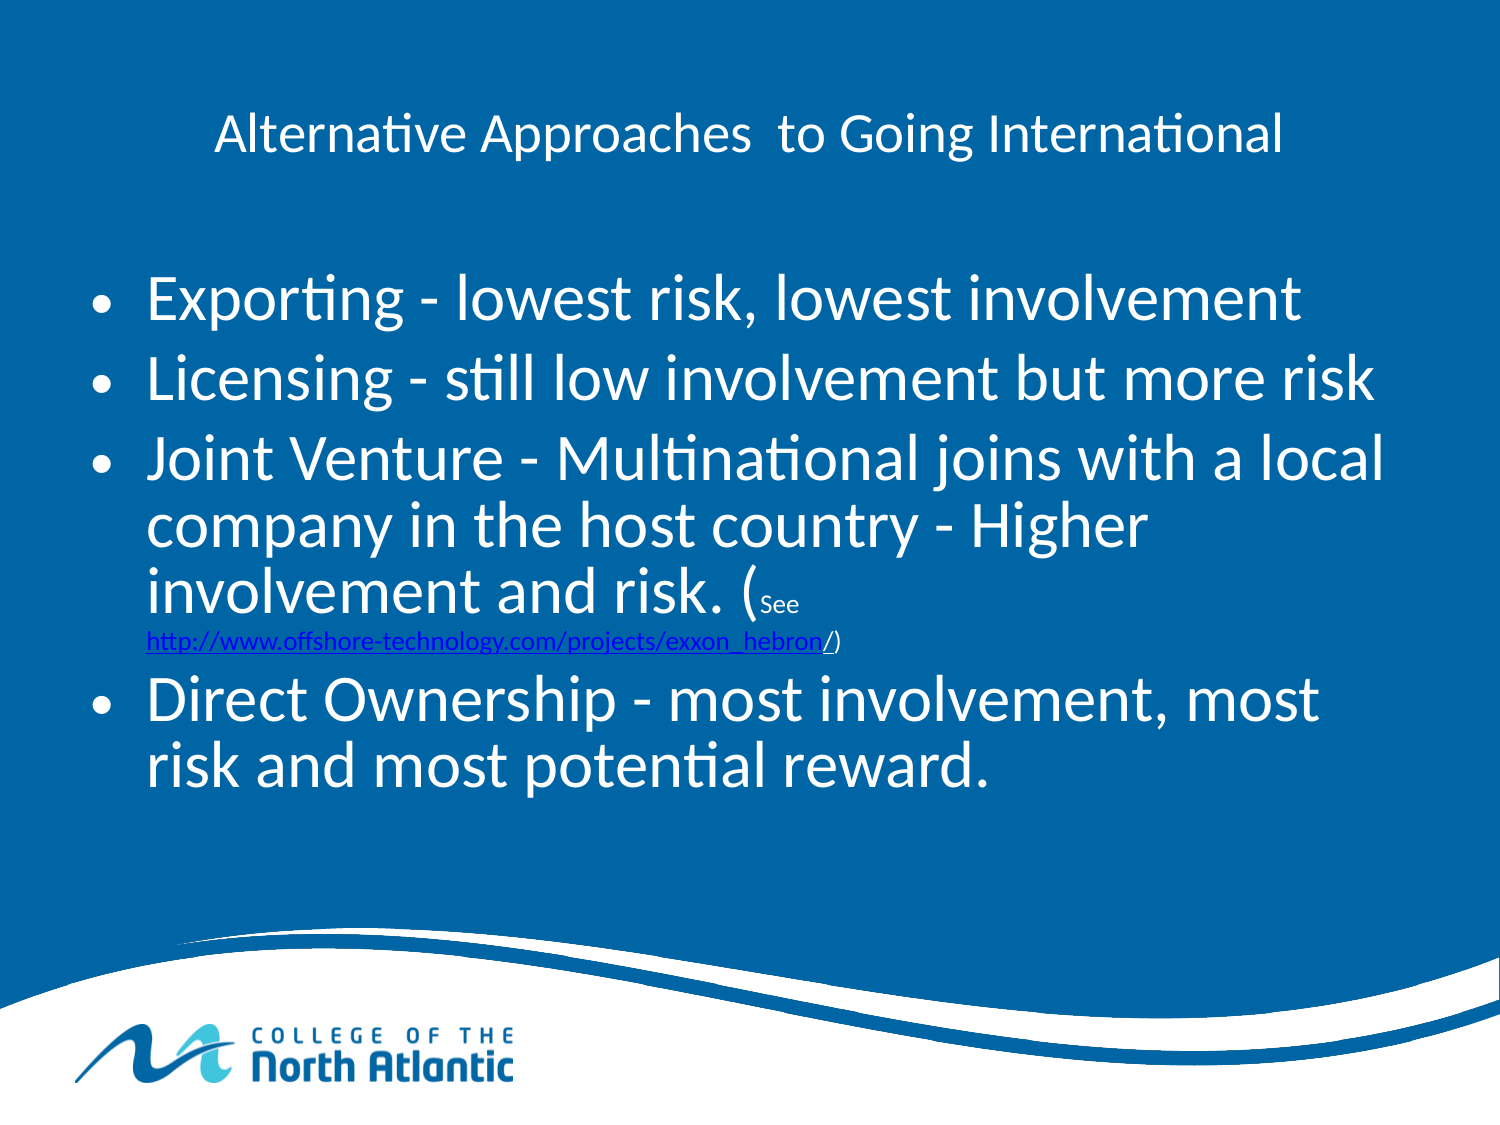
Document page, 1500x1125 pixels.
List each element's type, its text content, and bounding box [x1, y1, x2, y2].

title Alternative Approaches to Going International [75, 45, 1425, 233]
list Exporting - lowest risk, lowest involvement Licensing - still low involvement but more risk Joint Venture - Multinational joins with a local company in the host country - Higher involvement and risk. (See http://www.offshore-technology.com/projects/exxon_hebron/) Direct Ownership - most involvement, most risk and most potential reward. [75, 262, 1425, 900]
picture [0, 928, 1500, 1125]
